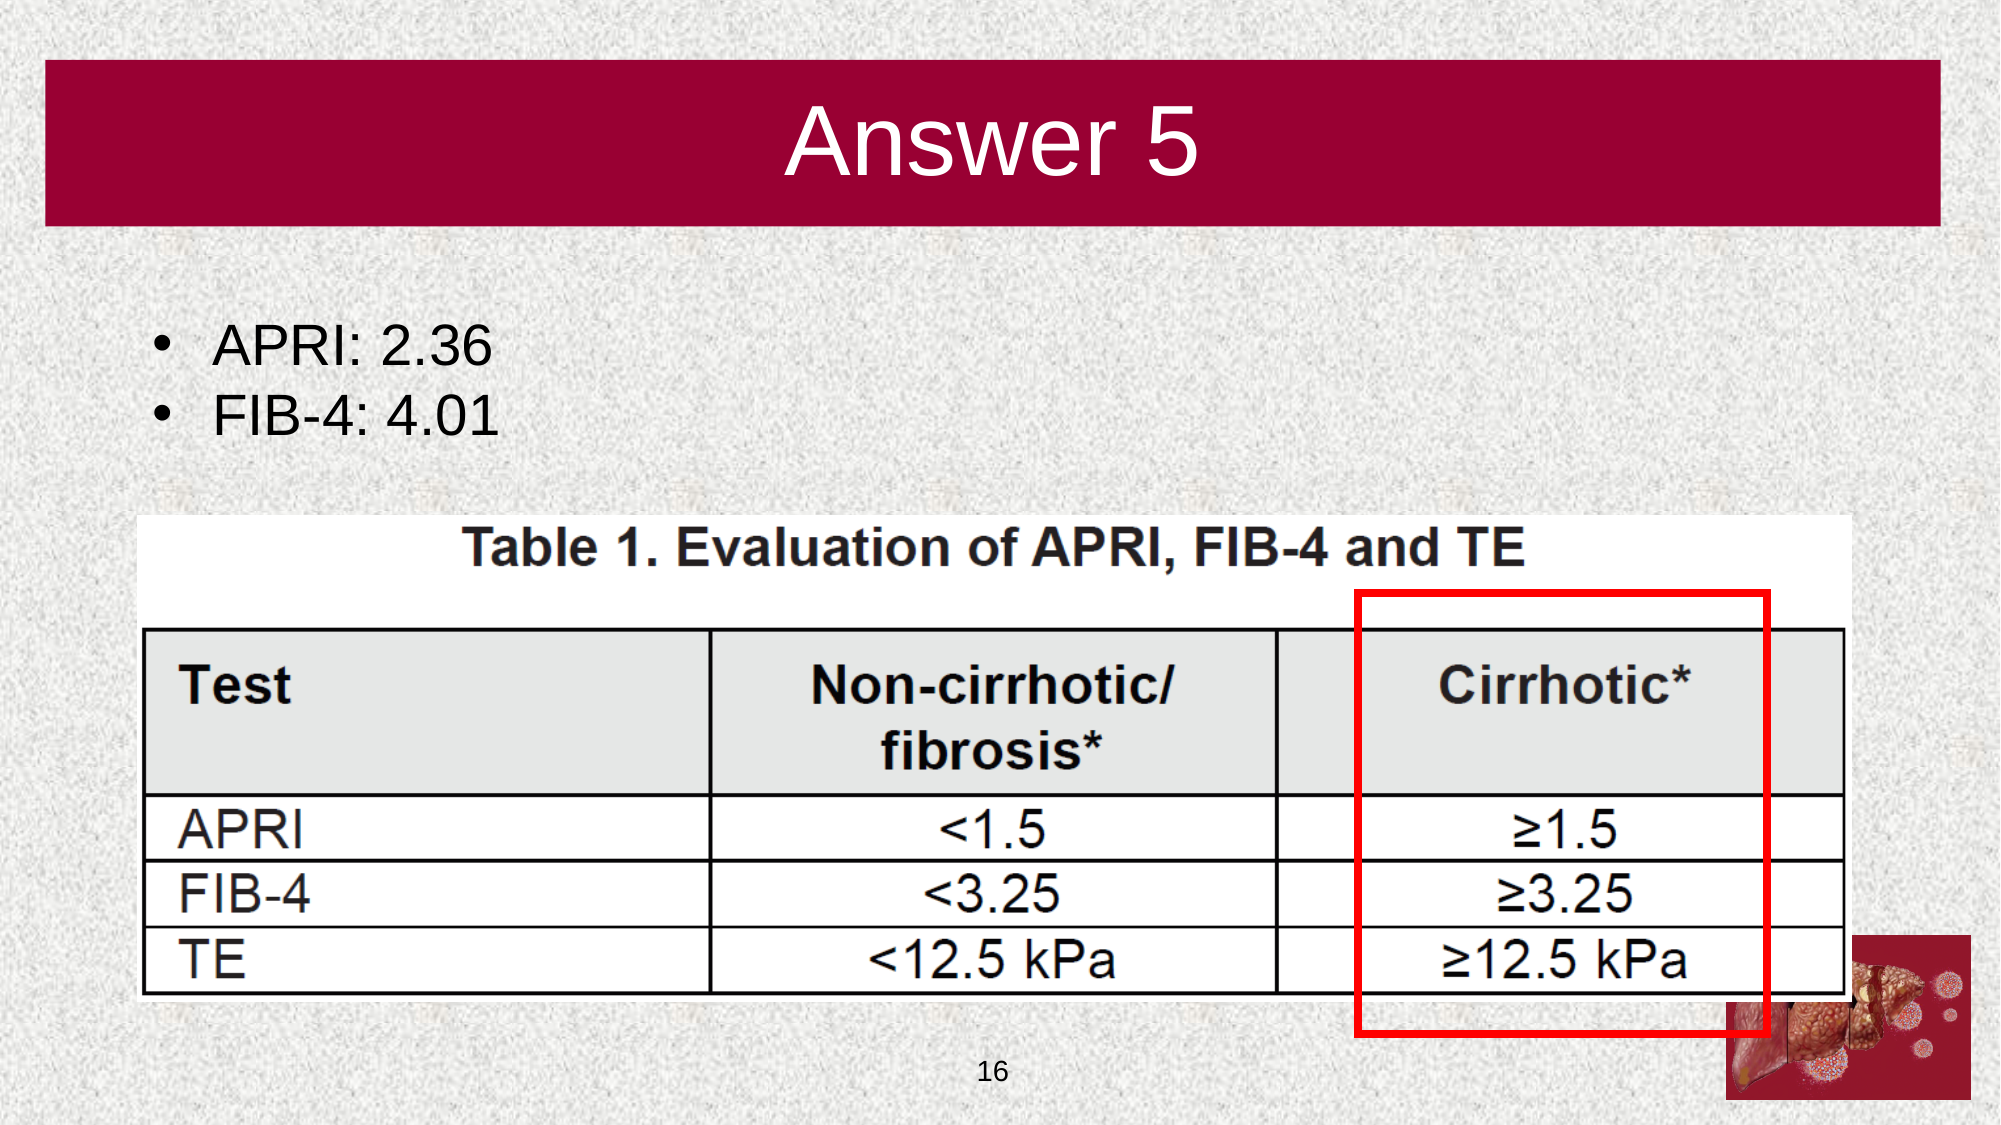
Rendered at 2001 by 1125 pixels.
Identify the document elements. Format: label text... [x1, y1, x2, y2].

picture [0, 0, 2001, 1125]
list APRI: 2.36 FIB-4: 4.01 [137, 1002, 1357, 1014]
title Answer 5 [45, 59, 1941, 227]
text_box [1357, 1002, 1726, 1035]
list APRI: 2.36 FIB-4: 4.01 [137, 299, 1863, 935]
slide_number 16 [767, 1039, 1218, 1100]
